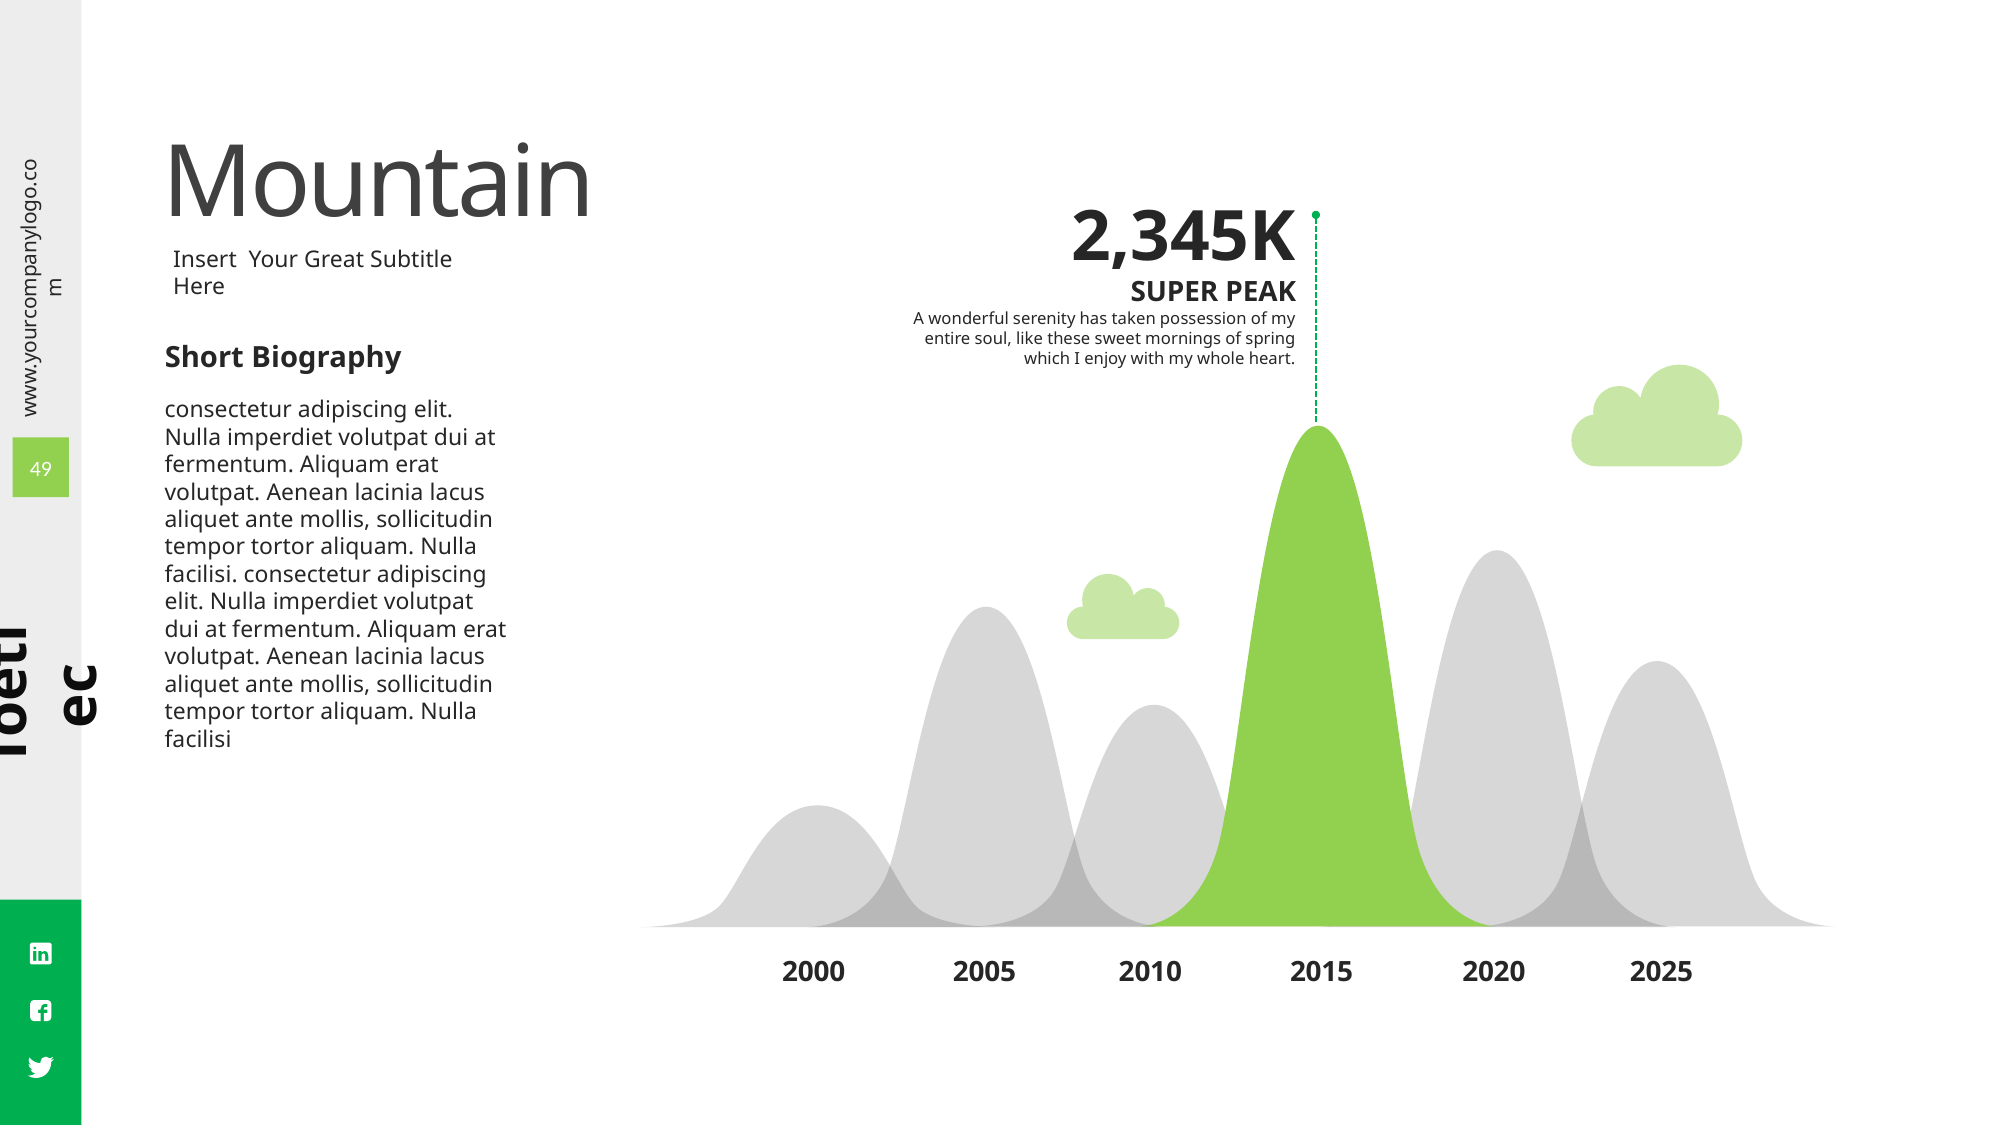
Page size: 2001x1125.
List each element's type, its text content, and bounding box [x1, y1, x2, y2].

text_box [1571, 364, 1743, 467]
text_box [1149, 425, 1497, 927]
text_box [1582, 661, 1836, 927]
text_box [1075, 704, 1225, 925]
text_box [1066, 573, 1180, 640]
text_box [639, 805, 890, 928]
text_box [890, 180, 1316, 433]
text_box consectetur adipiscing elit. Nulla imperdiet volutpat dui at fermentum. Aliquam erat volutpat. Aenean lacinia lacus aliquet ante mollis, sollicitudin tempor tortor aliquam. Nulla facilisi. consectetur adipiscing elit. Nulla imperdiet volutpat dui at fermentum. Aliquam erat volutpat. Aenean lacinia lacus aliquet ante mollis, sollicitudin tempor tortor aliquam. Nulla facilisi [149, 387, 529, 760]
text_box 2015 [1265, 943, 1378, 997]
text_box Mountain [147, 116, 677, 236]
text_box Short Biography [149, 321, 434, 390]
text_box 2025 [1605, 943, 1718, 997]
text_box 2000 [757, 943, 870, 997]
text_box 2005 [928, 943, 1041, 997]
text_box [807, 606, 1165, 928]
text_box 2020 [1437, 943, 1550, 997]
text_box 2010 [1094, 943, 1207, 997]
text_box Insert Your Great Subtitle Here [158, 237, 512, 307]
text_box [1319, 550, 1676, 928]
slide_number 49 [12, 437, 69, 498]
